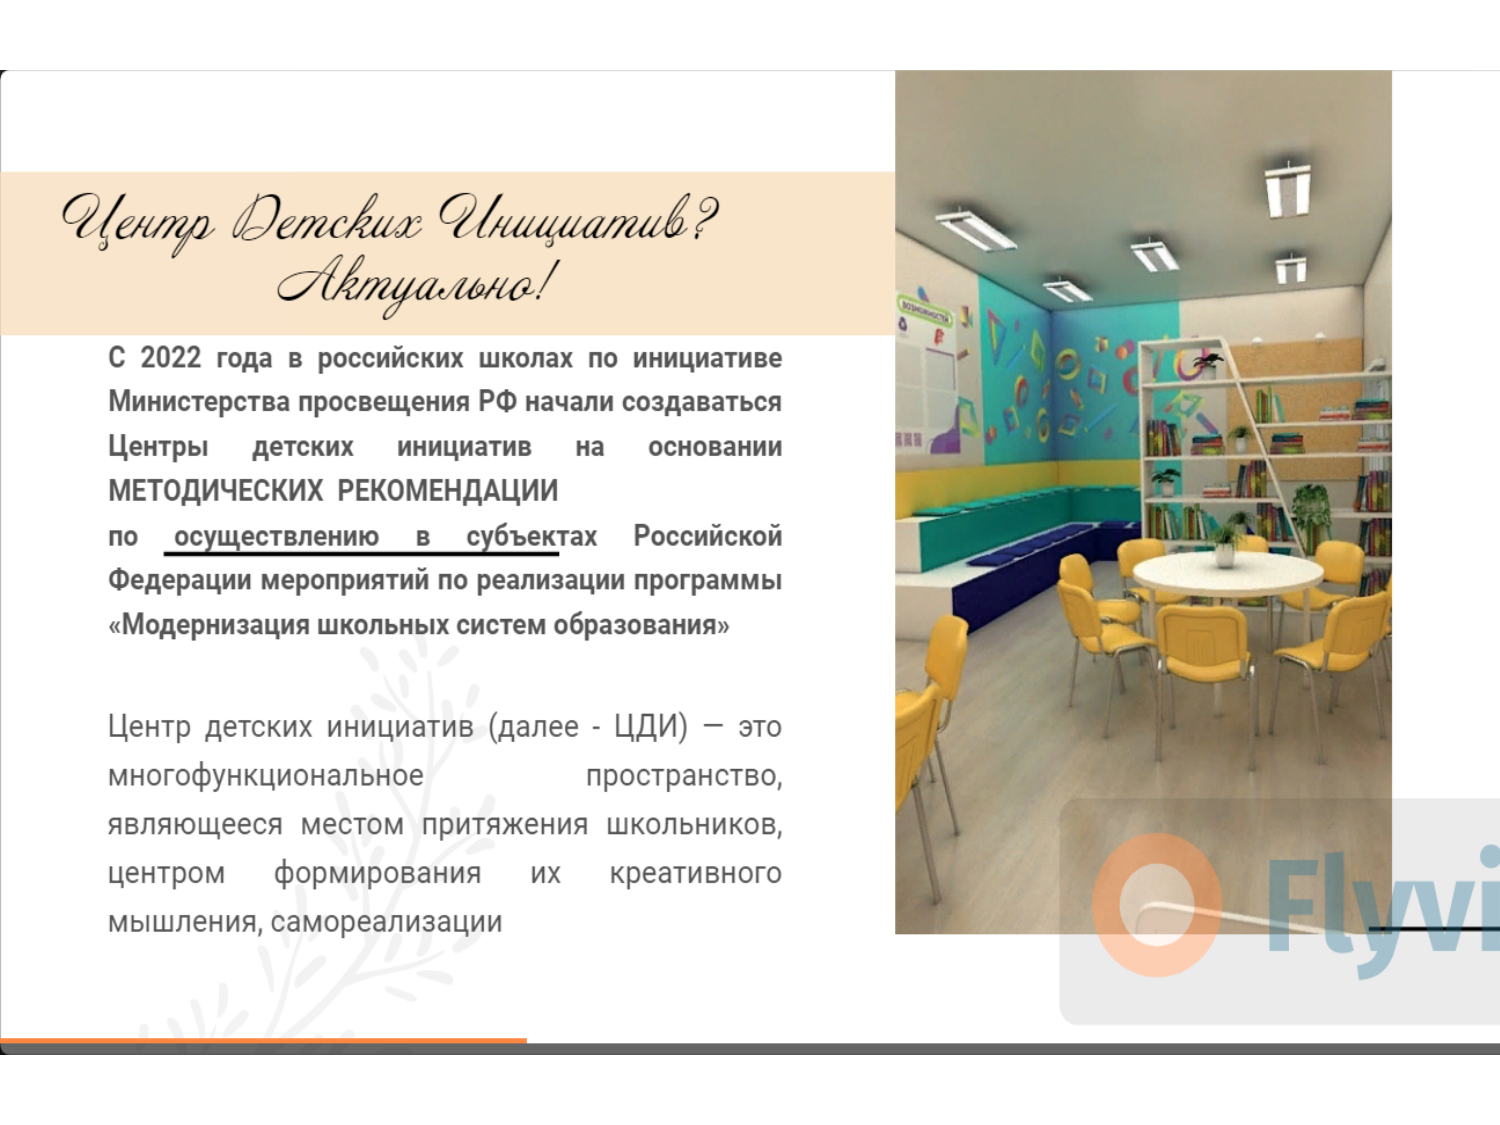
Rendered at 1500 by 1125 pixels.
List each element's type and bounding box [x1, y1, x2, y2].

picture [0, 70, 1500, 1055]
